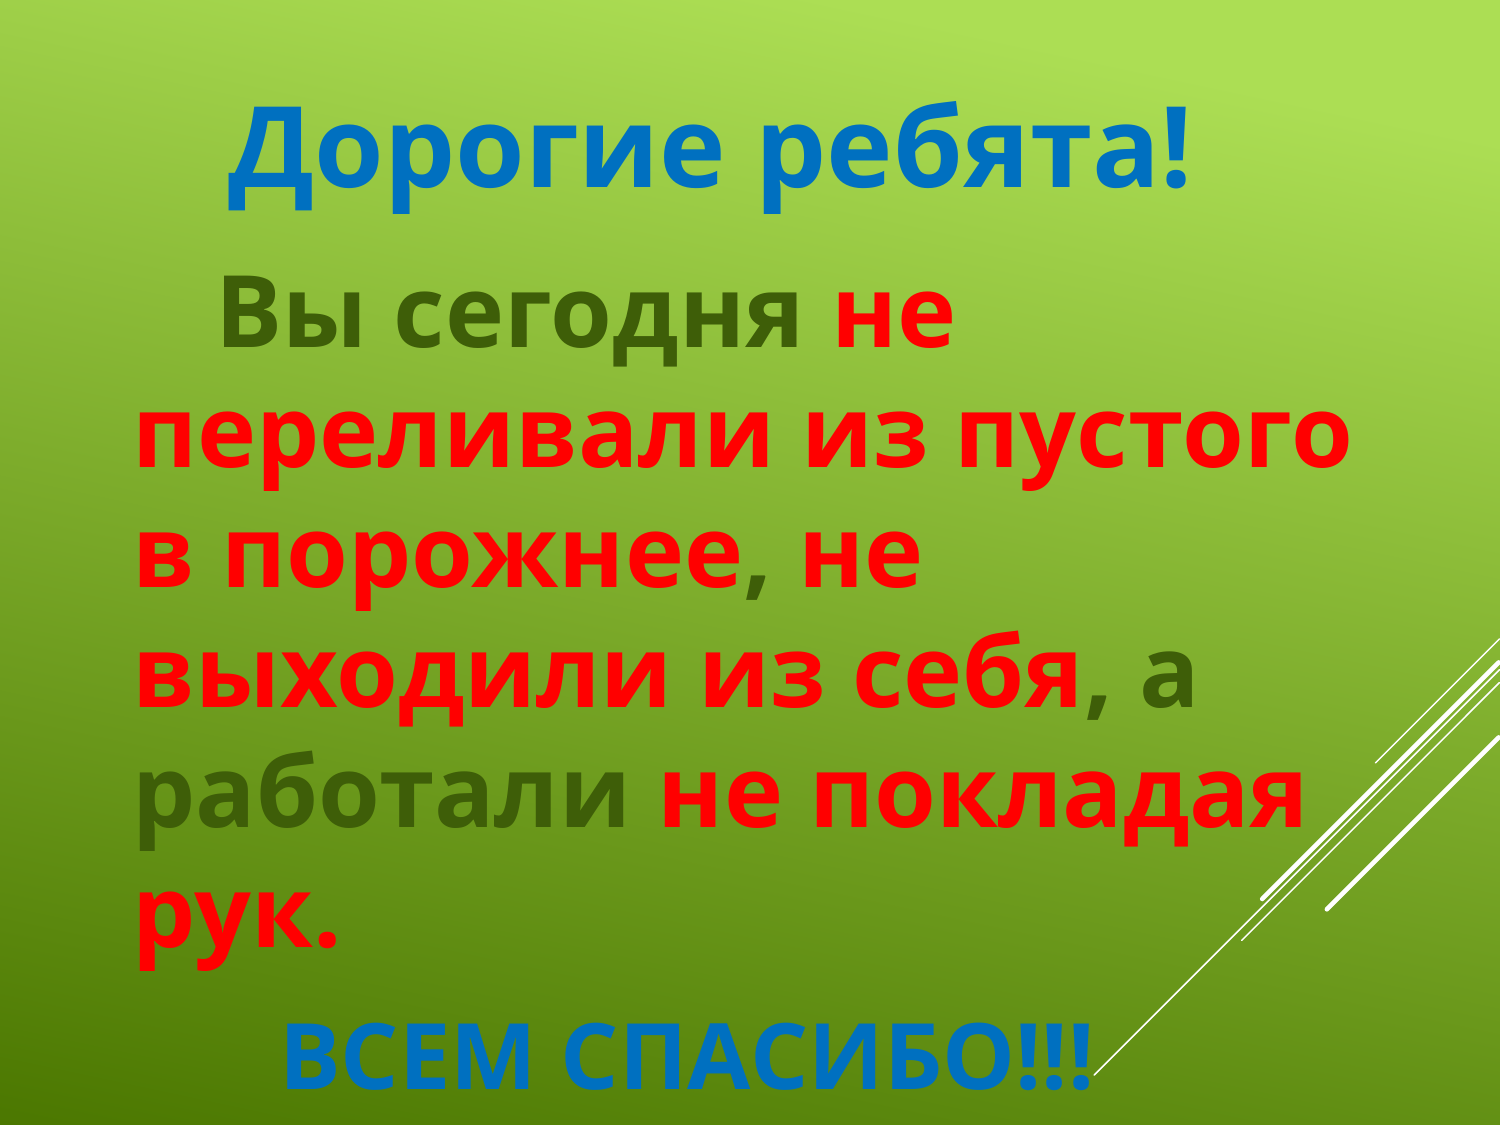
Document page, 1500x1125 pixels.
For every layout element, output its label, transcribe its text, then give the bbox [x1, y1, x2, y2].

list Дорогие ребята! Вы сегодня не переливали из пустого в порожнее, не выходили из себя, а работали не покладая рук. ВСЕМ СПАСИБО!!! [70, 90, 1447, 1068]
